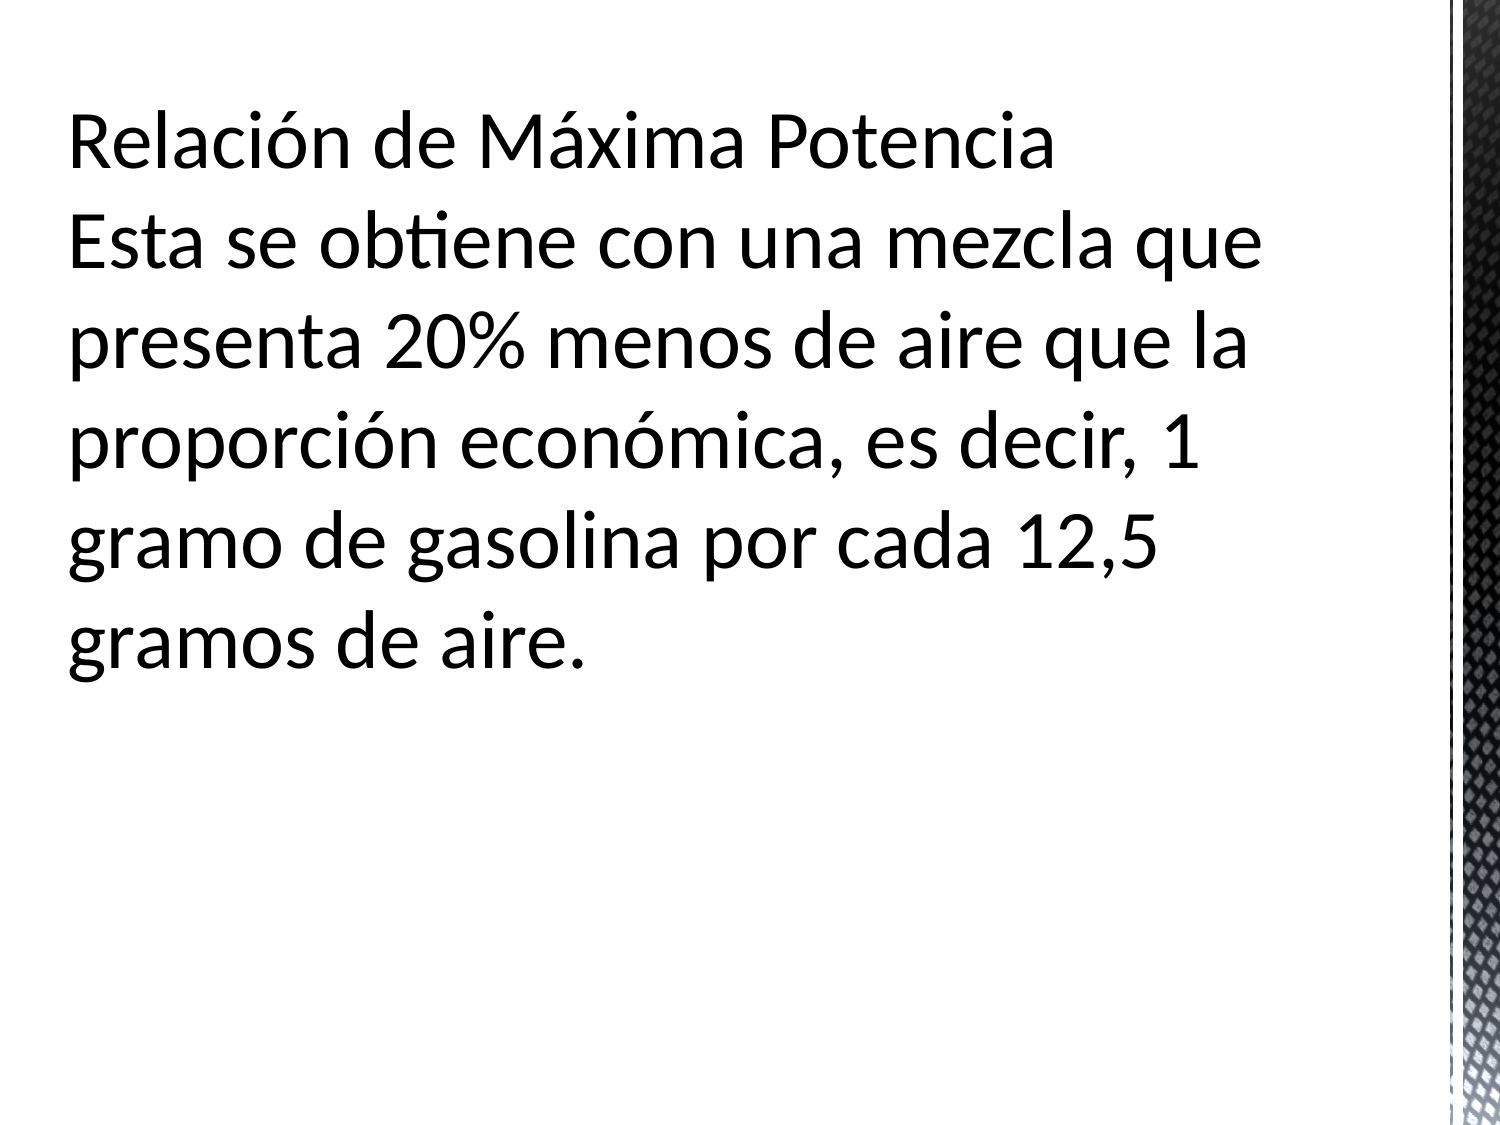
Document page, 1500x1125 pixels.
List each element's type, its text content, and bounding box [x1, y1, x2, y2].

picture [1447, 0, 1500, 1125]
text_box Relación de Máxima Potencia Esta se obtiene con una mezcla que presenta 20% menos de aire que la proporción económica, es decir, 1 gramo de gasolina por cada 12,5 gramos de aire. [53, 78, 1353, 753]
